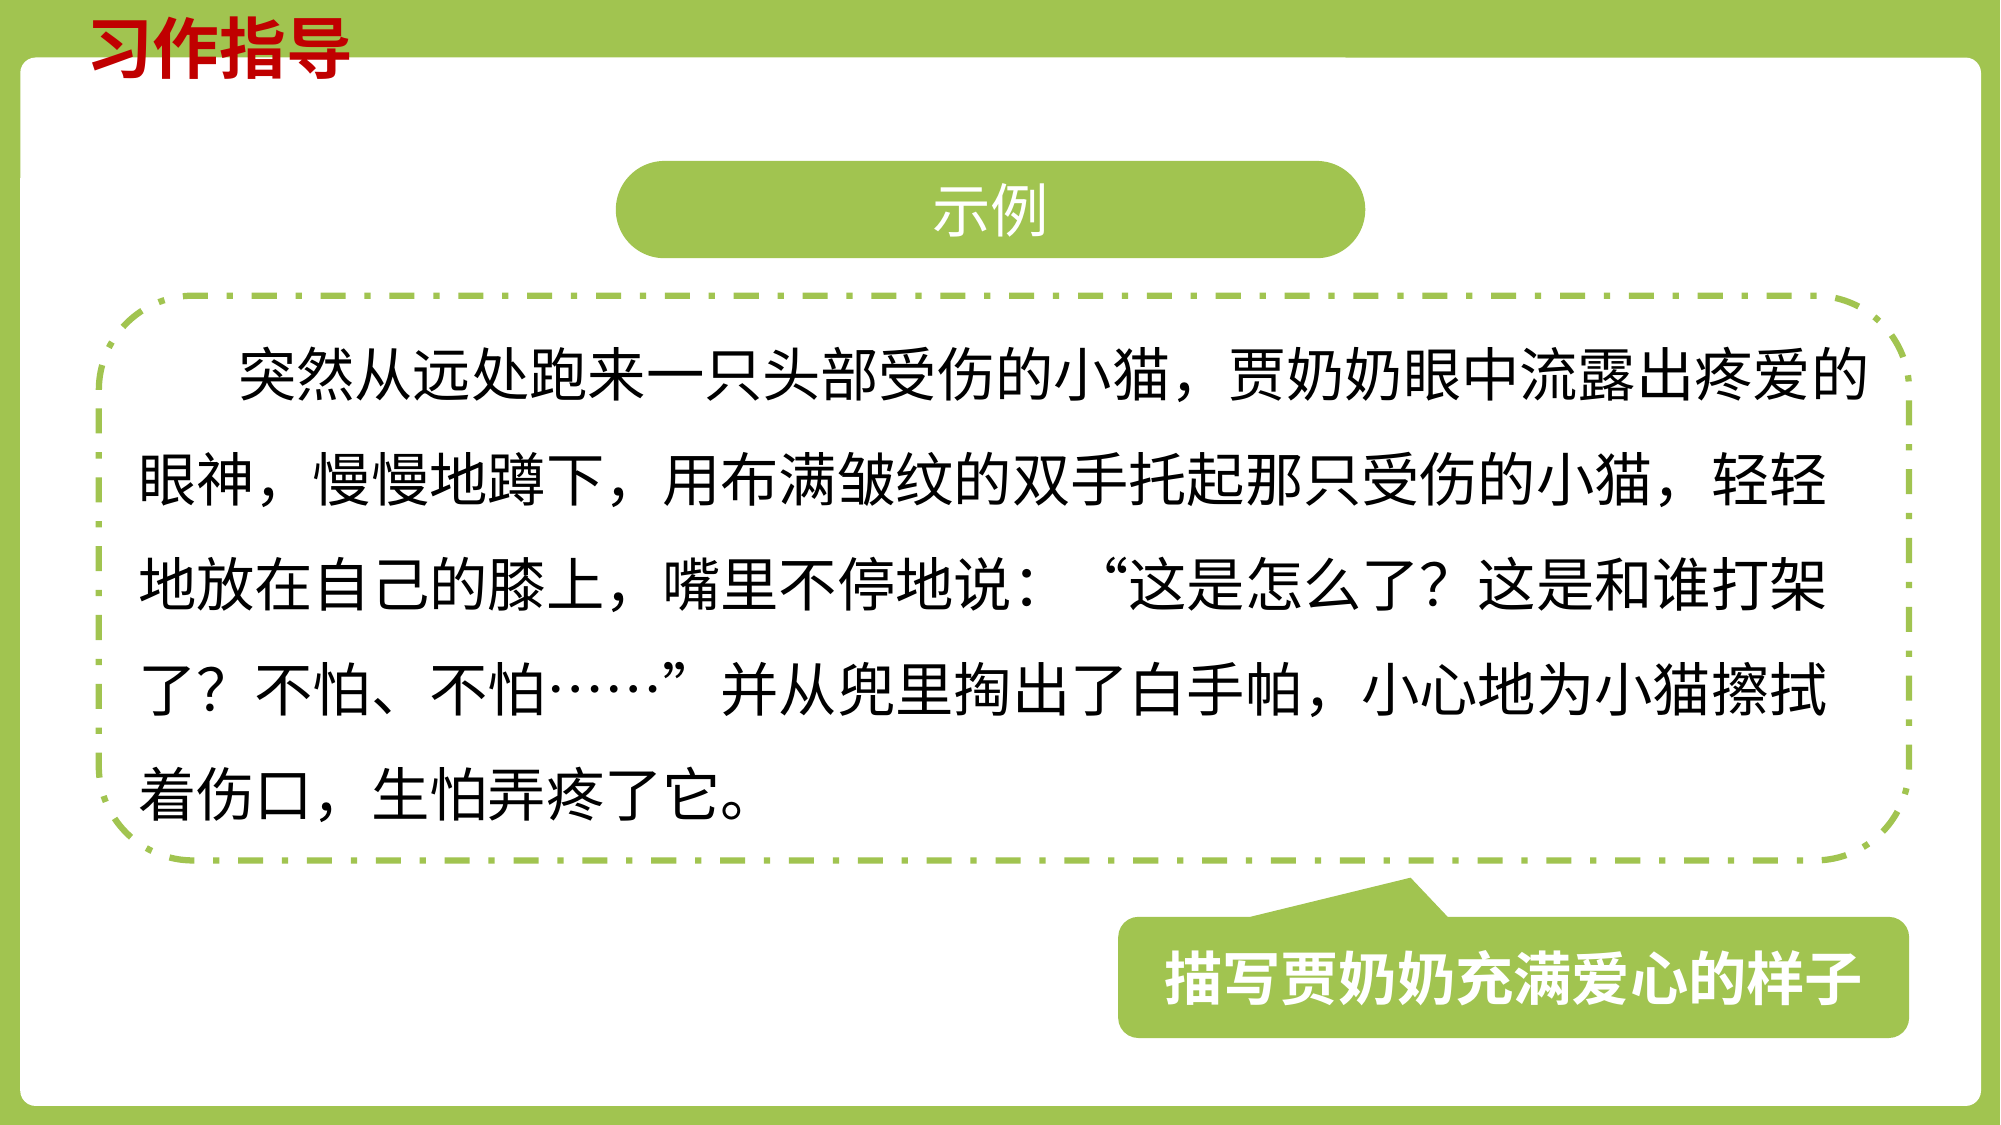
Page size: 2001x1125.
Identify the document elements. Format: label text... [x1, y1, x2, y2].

text_box 描写贾奶奶充满爱心的样子 [1117, 877, 1910, 1039]
text_box 习作指导 [71, 0, 428, 95]
text_box [97, 294, 1911, 862]
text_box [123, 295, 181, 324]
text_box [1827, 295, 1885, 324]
text_box 示例 [614, 159, 1367, 260]
